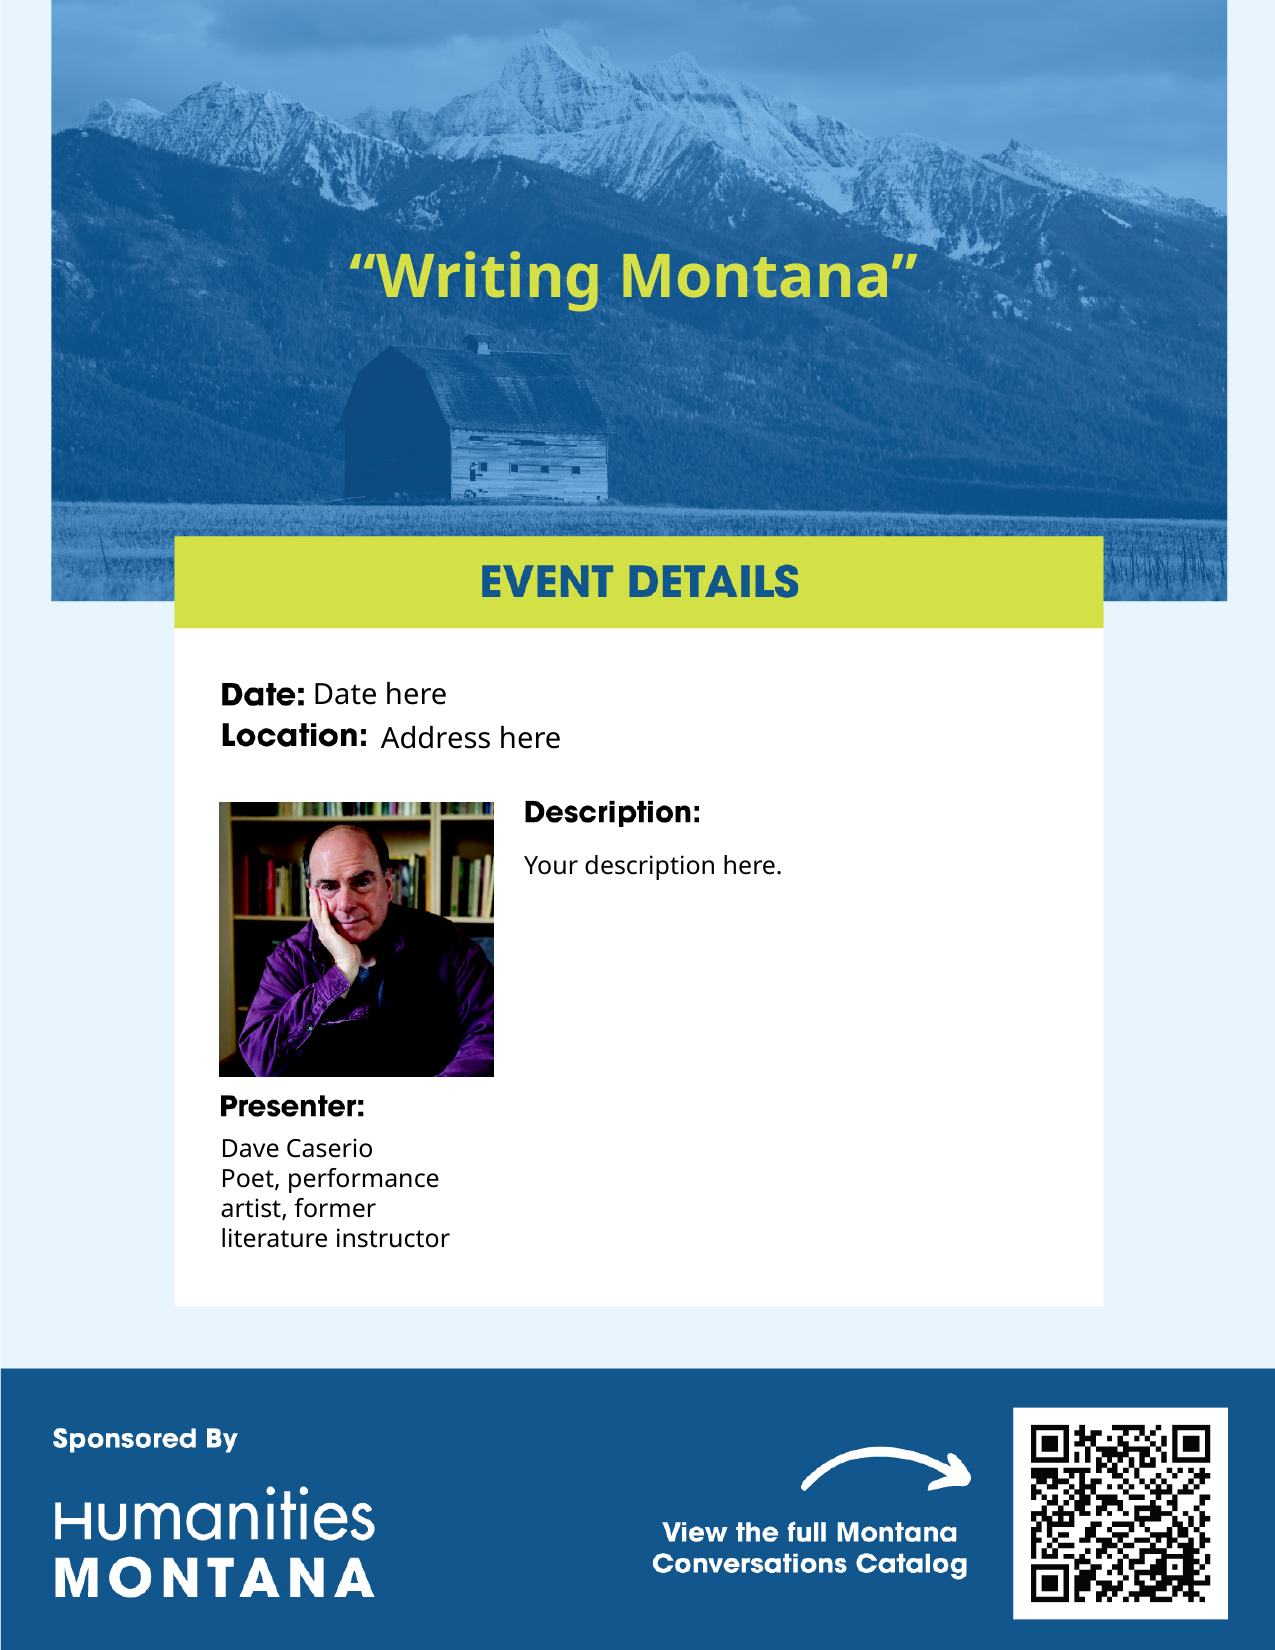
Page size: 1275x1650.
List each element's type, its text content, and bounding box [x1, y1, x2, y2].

text_box Dave Caserio Poet, performance artist, former literature instructor [205, 1117, 480, 1268]
text_box “Writing Montana” [169, 222, 1099, 325]
text_box Your description here. [509, 834, 1033, 895]
text_box [169, 132, 1099, 166]
text_box [159, 166, 1099, 233]
picture [0, 0, 1275, 1650]
text_box Address here [365, 704, 1233, 770]
text_box Date here [297, 660, 932, 726]
